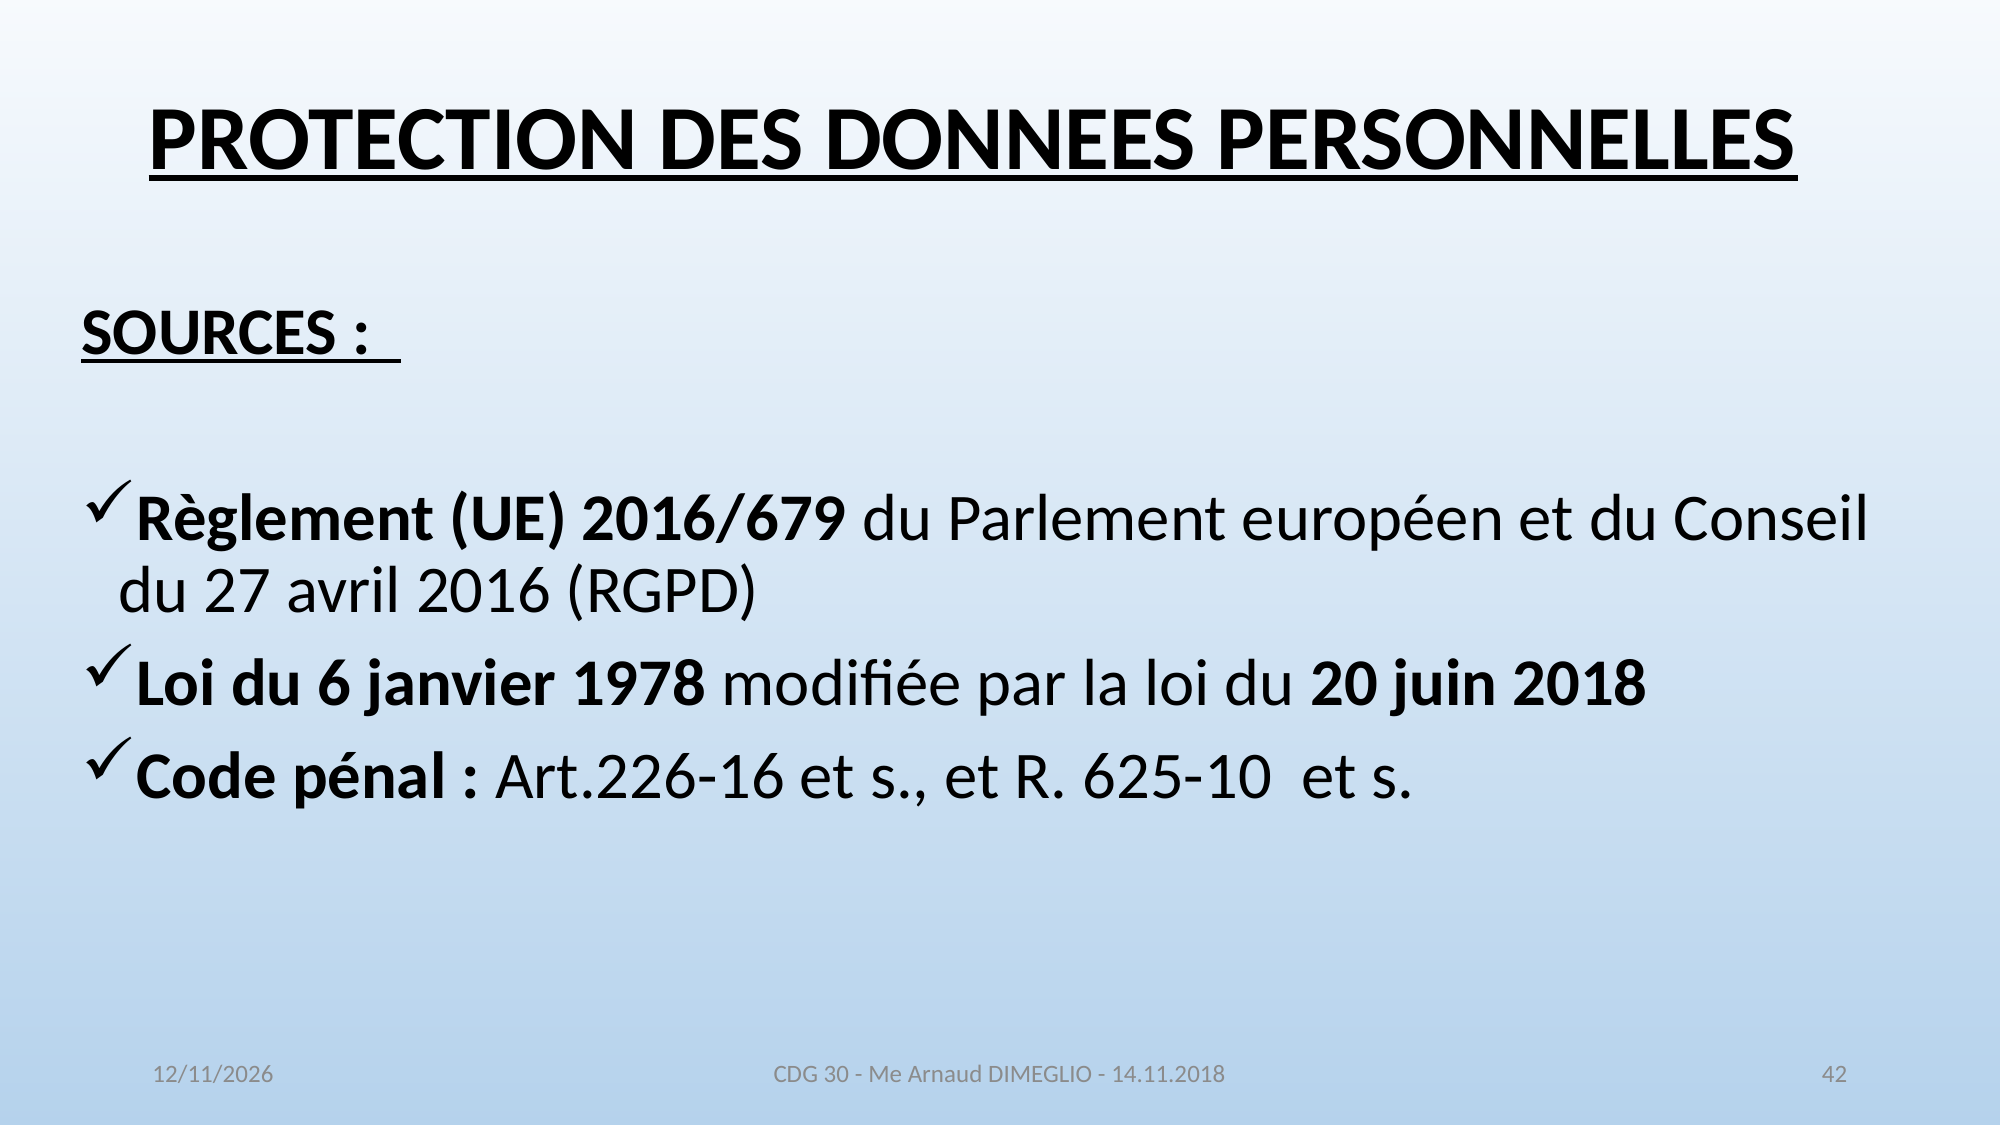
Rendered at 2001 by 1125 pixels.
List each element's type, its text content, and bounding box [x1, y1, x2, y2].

slide_number 42 [1412, 1042, 1863, 1103]
footer CDG 30 - Me Arnaud DIMEGLIO - 14.11.2018 [662, 1042, 1338, 1103]
title PROTECTION DES DONNEES PERSONNELLES [110, 28, 1836, 251]
list SOURCES : Règlement (UE) 2016/679 du Parlement européen et du Conseil du 27 avril 2016 (RGPD) Loi du 6 janvier 1978 modifiée par la loi du 20 juin 2018 Code pénal : Art.226-16 et s., et R. 625-10 et s. [66, 289, 1968, 1043]
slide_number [137, 1042, 588, 1103]
